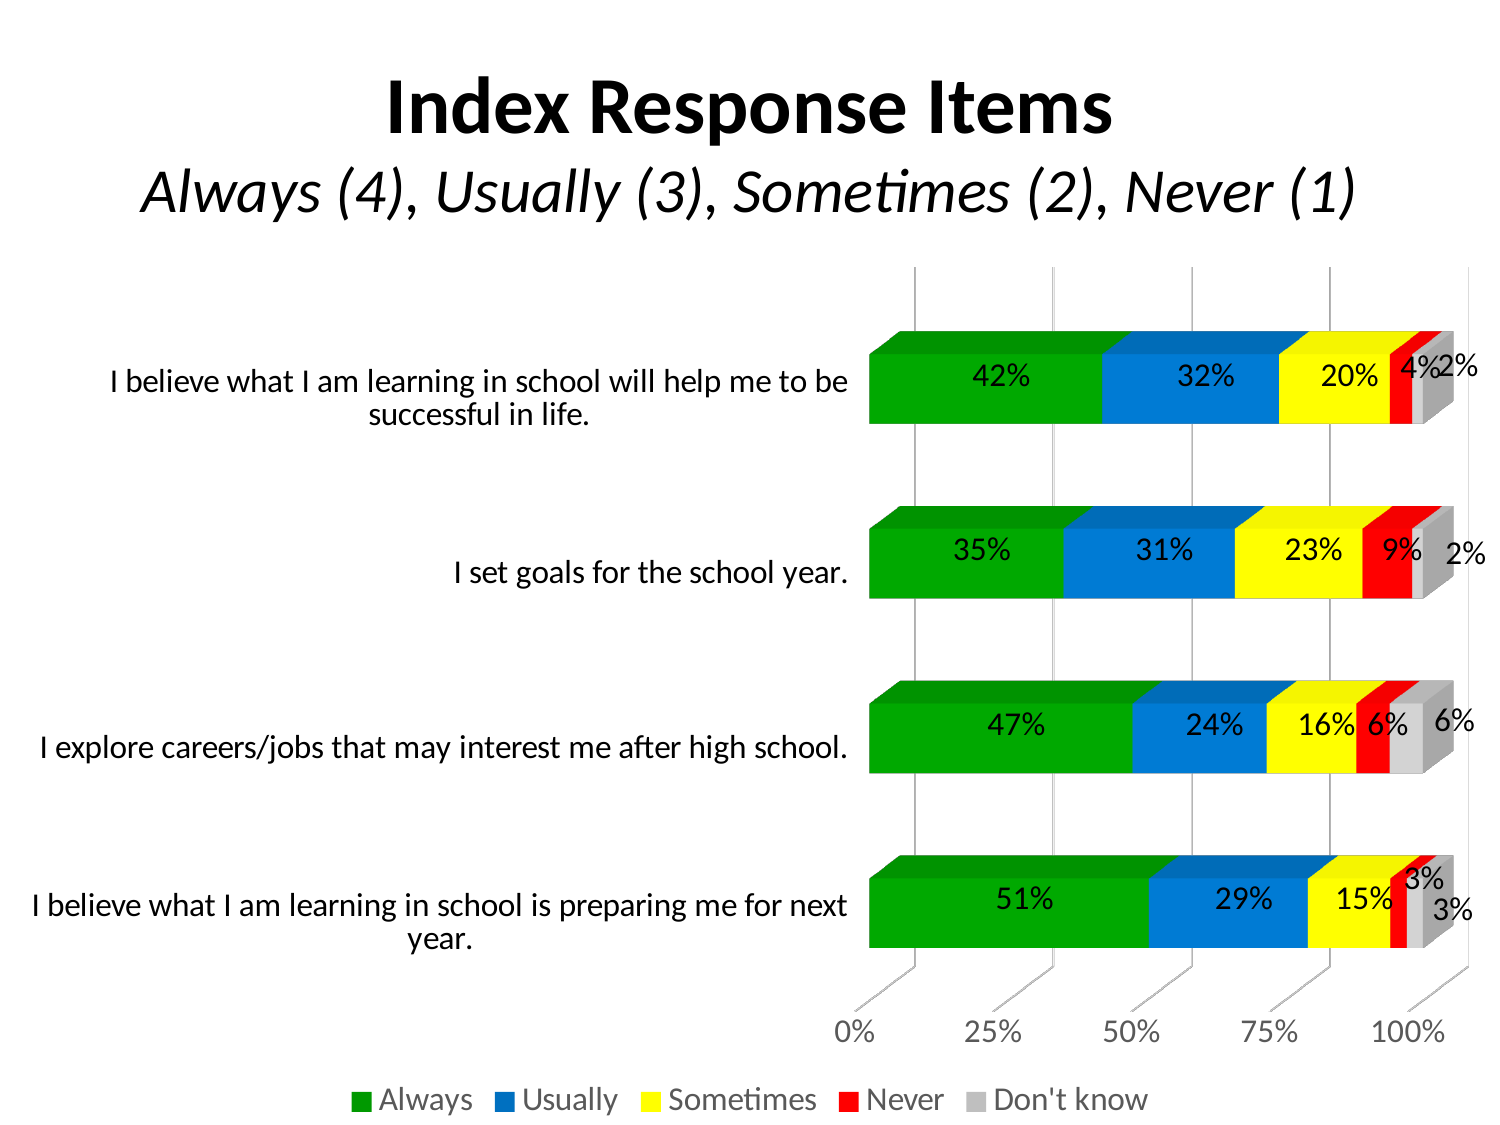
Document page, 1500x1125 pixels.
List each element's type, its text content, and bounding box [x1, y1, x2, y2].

title Index Response Items Always (4), Usually (3), Sometimes (2), Never (1) [0, 45, 1500, 233]
chart [0, 249, 1500, 1125]
